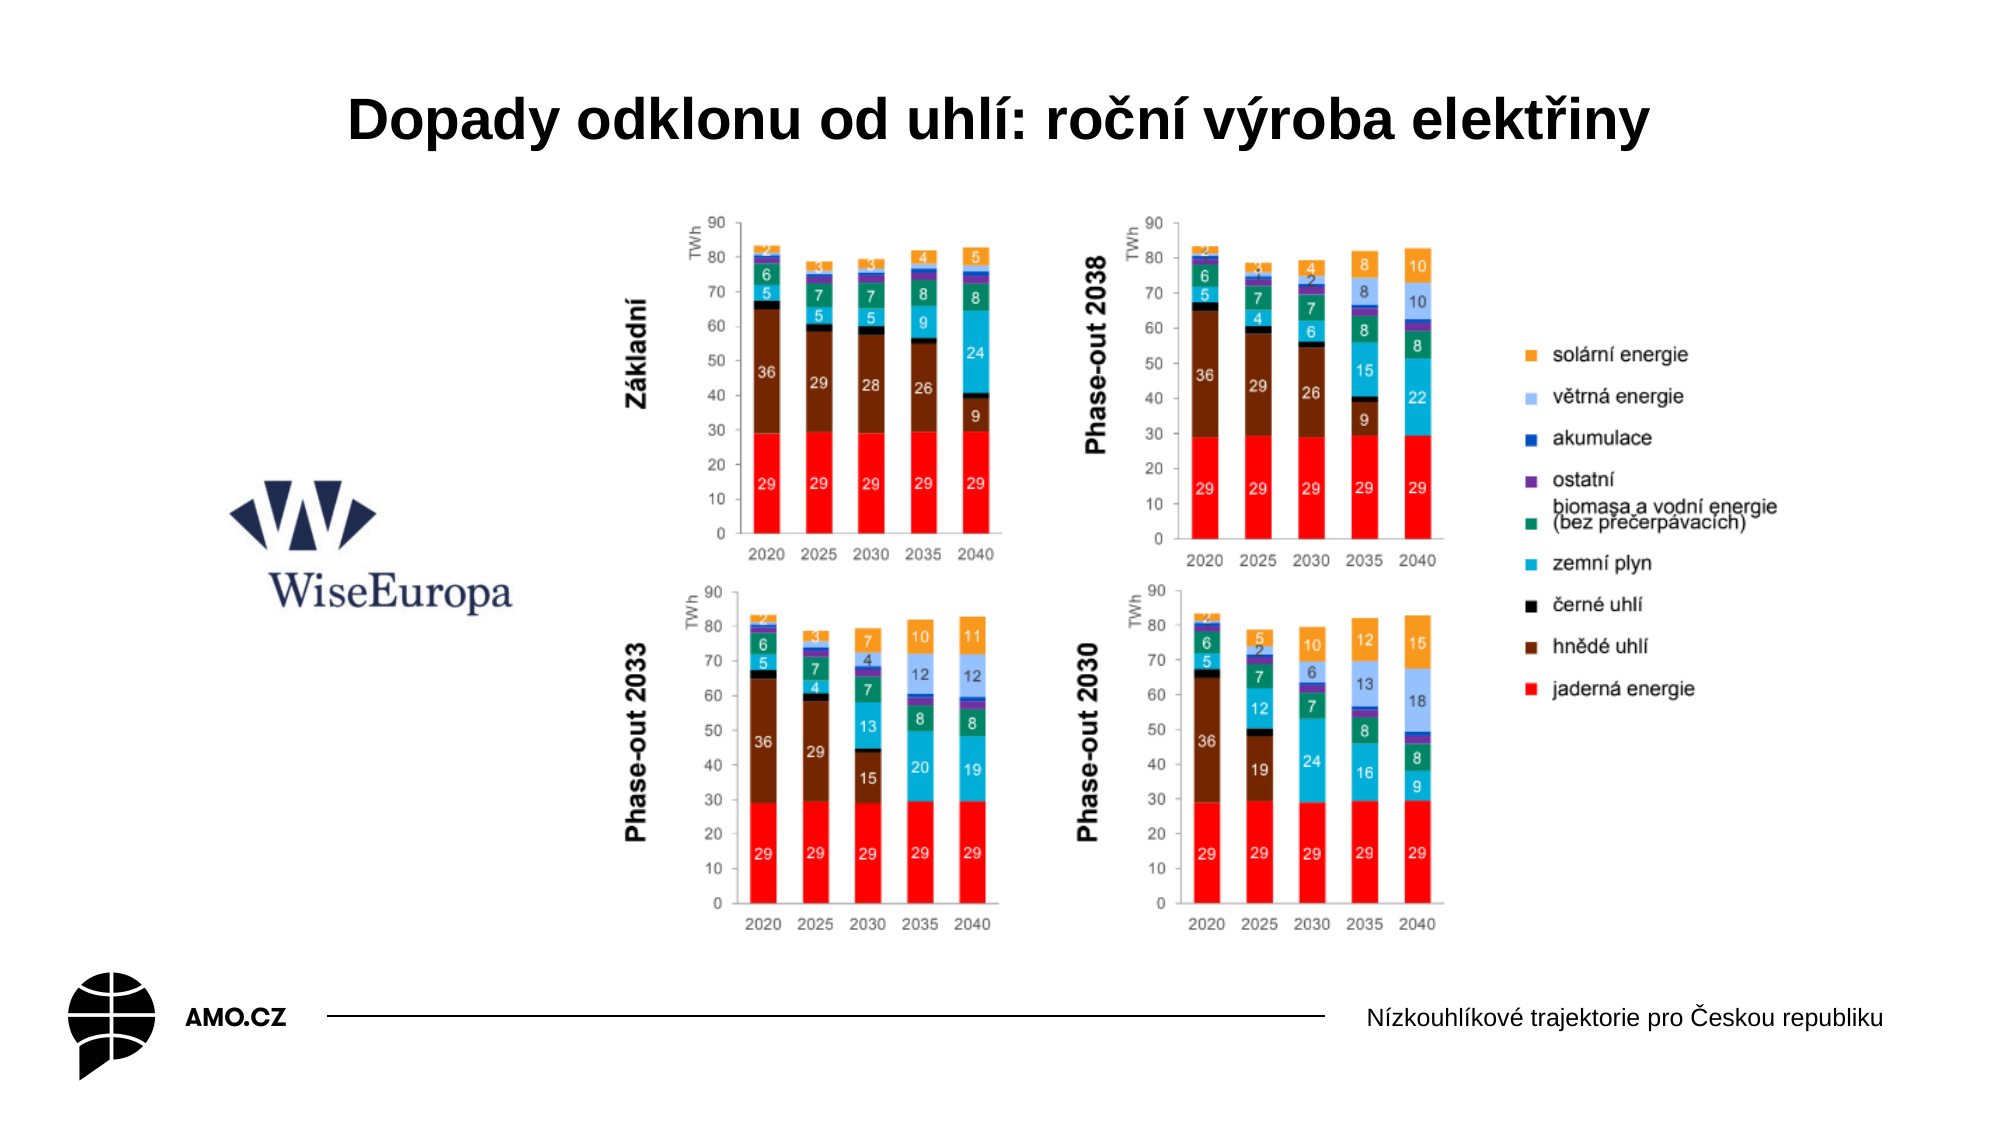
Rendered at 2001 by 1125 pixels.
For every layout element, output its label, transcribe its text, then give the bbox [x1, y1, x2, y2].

title Dopady odklonu od uhlí: roční výroba elektřiny [112, 58, 1888, 160]
picture [586, 200, 1796, 958]
picture [10, 860, 343, 1125]
text_box Nízkouhlíkové trajektorie pro Českou republiku [1315, 997, 1901, 1110]
picture [179, 439, 563, 656]
